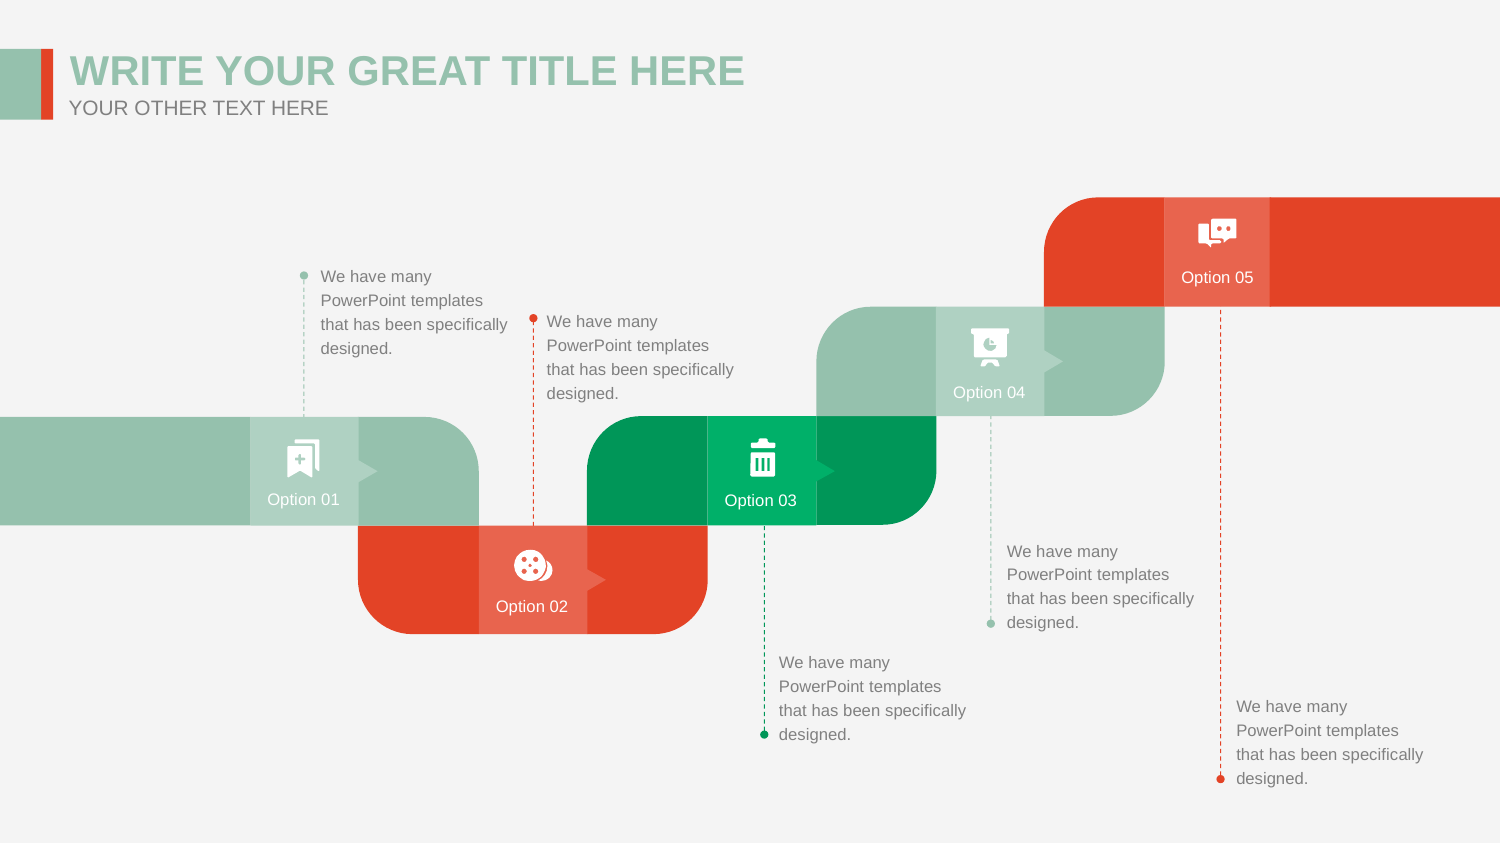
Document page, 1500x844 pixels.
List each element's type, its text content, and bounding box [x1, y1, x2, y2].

text_box We have many PowerPoint templates that has been specifically designed. [1236, 691, 1425, 788]
text_box [250, 416, 378, 526]
text_box [478, 525, 606, 635]
text_box [357, 526, 478, 635]
text_box [817, 417, 937, 525]
text_box [1269, 197, 1500, 307]
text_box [971, 328, 1010, 367]
text_box [816, 306, 935, 417]
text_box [0, 48, 54, 120]
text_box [1198, 218, 1237, 248]
text_box [1045, 307, 1165, 416]
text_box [287, 439, 320, 478]
text_box We have many PowerPoint templates that has been specifically designed. [546, 306, 736, 403]
text_box WRITE YOUR GREAT TITLE HERE [55, 36, 761, 102]
text_box [935, 306, 1063, 417]
text_box [299, 271, 309, 285]
text_box [1043, 197, 1164, 307]
text_box [586, 416, 707, 526]
text_box Option 03 [709, 482, 812, 518]
text_box [588, 526, 708, 635]
text_box [986, 614, 995, 628]
text_box Option 02 [481, 588, 584, 624]
text_box [707, 416, 835, 526]
text_box [359, 416, 479, 526]
text_box [0, 416, 250, 526]
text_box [750, 438, 776, 477]
text_box YOUR OTHER TEXT HERE [54, 86, 344, 127]
text_box We have many PowerPoint templates that has been specifically designed. [778, 648, 968, 744]
text_box [1216, 769, 1225, 784]
text_box [529, 314, 538, 326]
text_box We have many PowerPoint templates that has been specifically designed. [320, 261, 510, 358]
text_box Option 05 [1166, 259, 1269, 295]
text_box Option 04 [938, 374, 1041, 409]
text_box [514, 549, 553, 581]
text_box [760, 725, 769, 739]
text_box We have many PowerPoint templates that has been specifically designed. [1006, 536, 1196, 633]
text_box [1164, 197, 1269, 307]
text_box Option 01 [252, 481, 355, 517]
